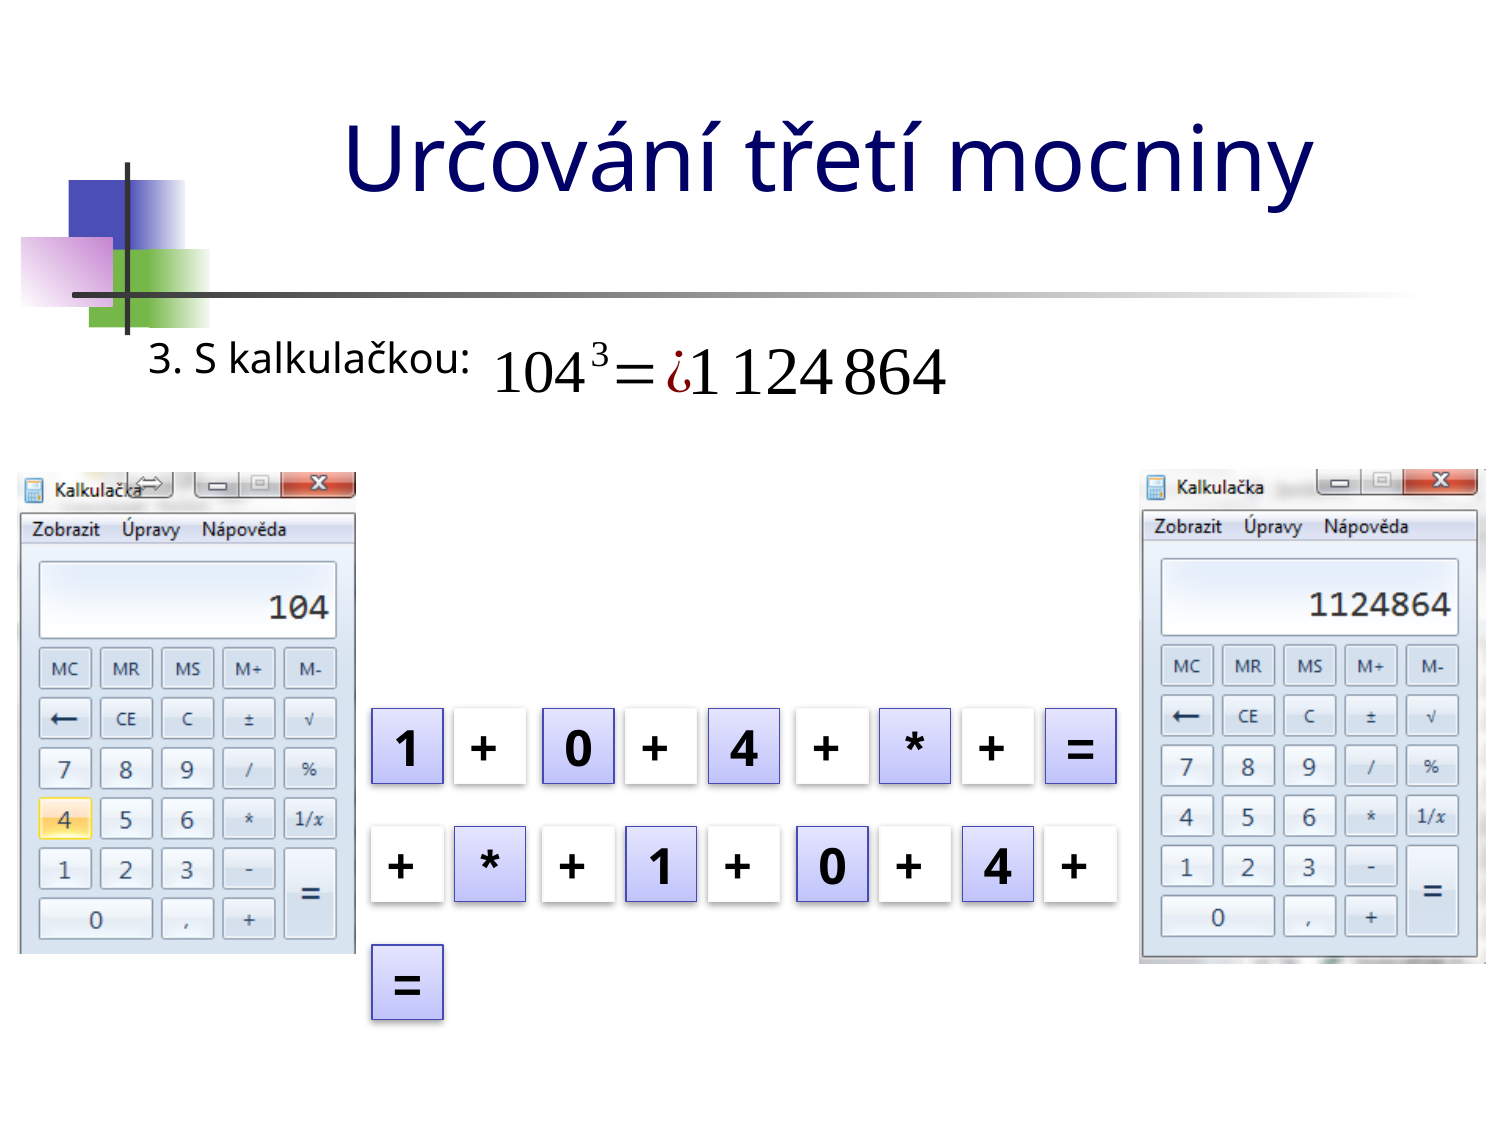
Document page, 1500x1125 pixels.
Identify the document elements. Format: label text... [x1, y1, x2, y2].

text_box + [708, 826, 780, 902]
text_box * [454, 826, 526, 902]
text_box * [879, 708, 951, 784]
text_box 0 [796, 826, 869, 902]
text_box + [371, 826, 444, 902]
text_box 0 [542, 708, 615, 784]
text_box + [625, 708, 697, 784]
title Určování třetí mocniny [188, 34, 1468, 276]
text_box = [371, 944, 444, 1020]
text_box 4 [708, 708, 780, 784]
text_box = [1045, 708, 1117, 784]
text_box + [454, 708, 526, 784]
text_box + [796, 708, 869, 784]
text_box + [1044, 826, 1117, 902]
text_box + [542, 826, 615, 902]
text_box 1 [371, 708, 444, 784]
text_box + [879, 826, 951, 902]
picture [1139, 469, 1486, 964]
text_box 3. S kalkulačkou: [118, 324, 638, 408]
picture [17, 472, 356, 954]
text_box 1 [625, 826, 697, 902]
text_box + [962, 708, 1034, 784]
text_box 4 [962, 826, 1034, 902]
